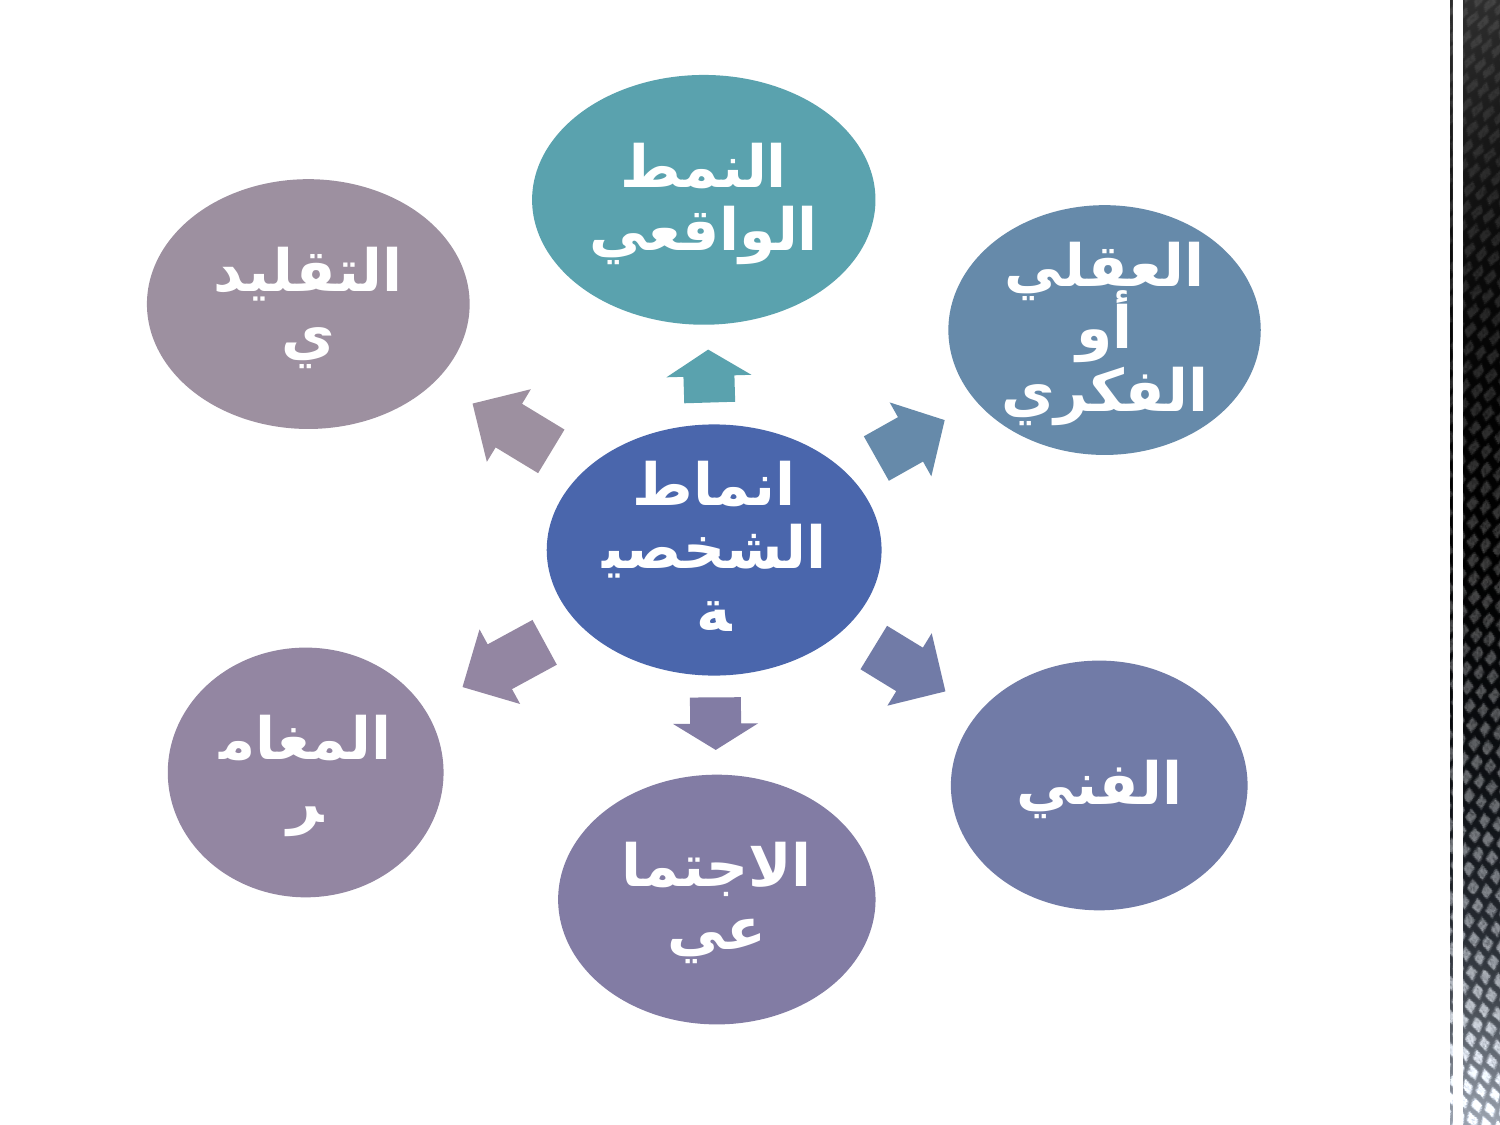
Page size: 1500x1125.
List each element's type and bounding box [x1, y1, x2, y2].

picture [1447, 0, 1500, 1125]
list [49, 74, 1379, 1026]
